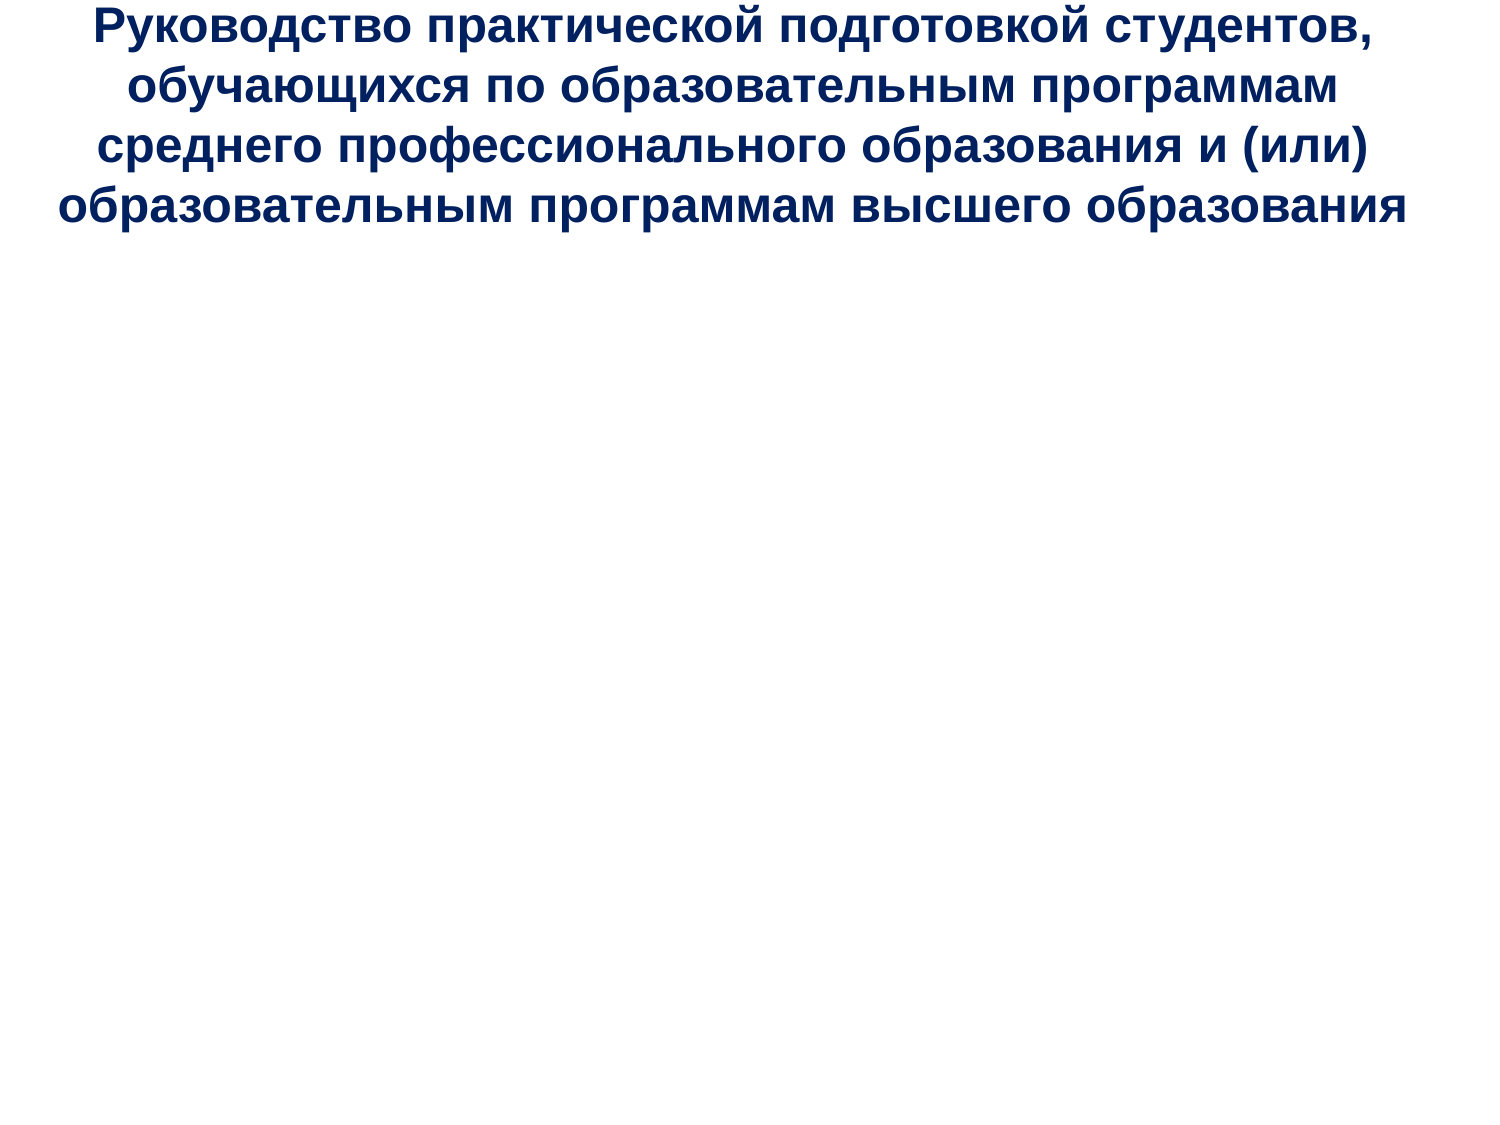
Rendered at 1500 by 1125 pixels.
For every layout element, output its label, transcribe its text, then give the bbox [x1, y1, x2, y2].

title Руководство практической подготовкой студентов, обучающихся по образовательным программам среднего профессионального образования и (или) образовательным программам высшего образования [41, 0, 1425, 225]
